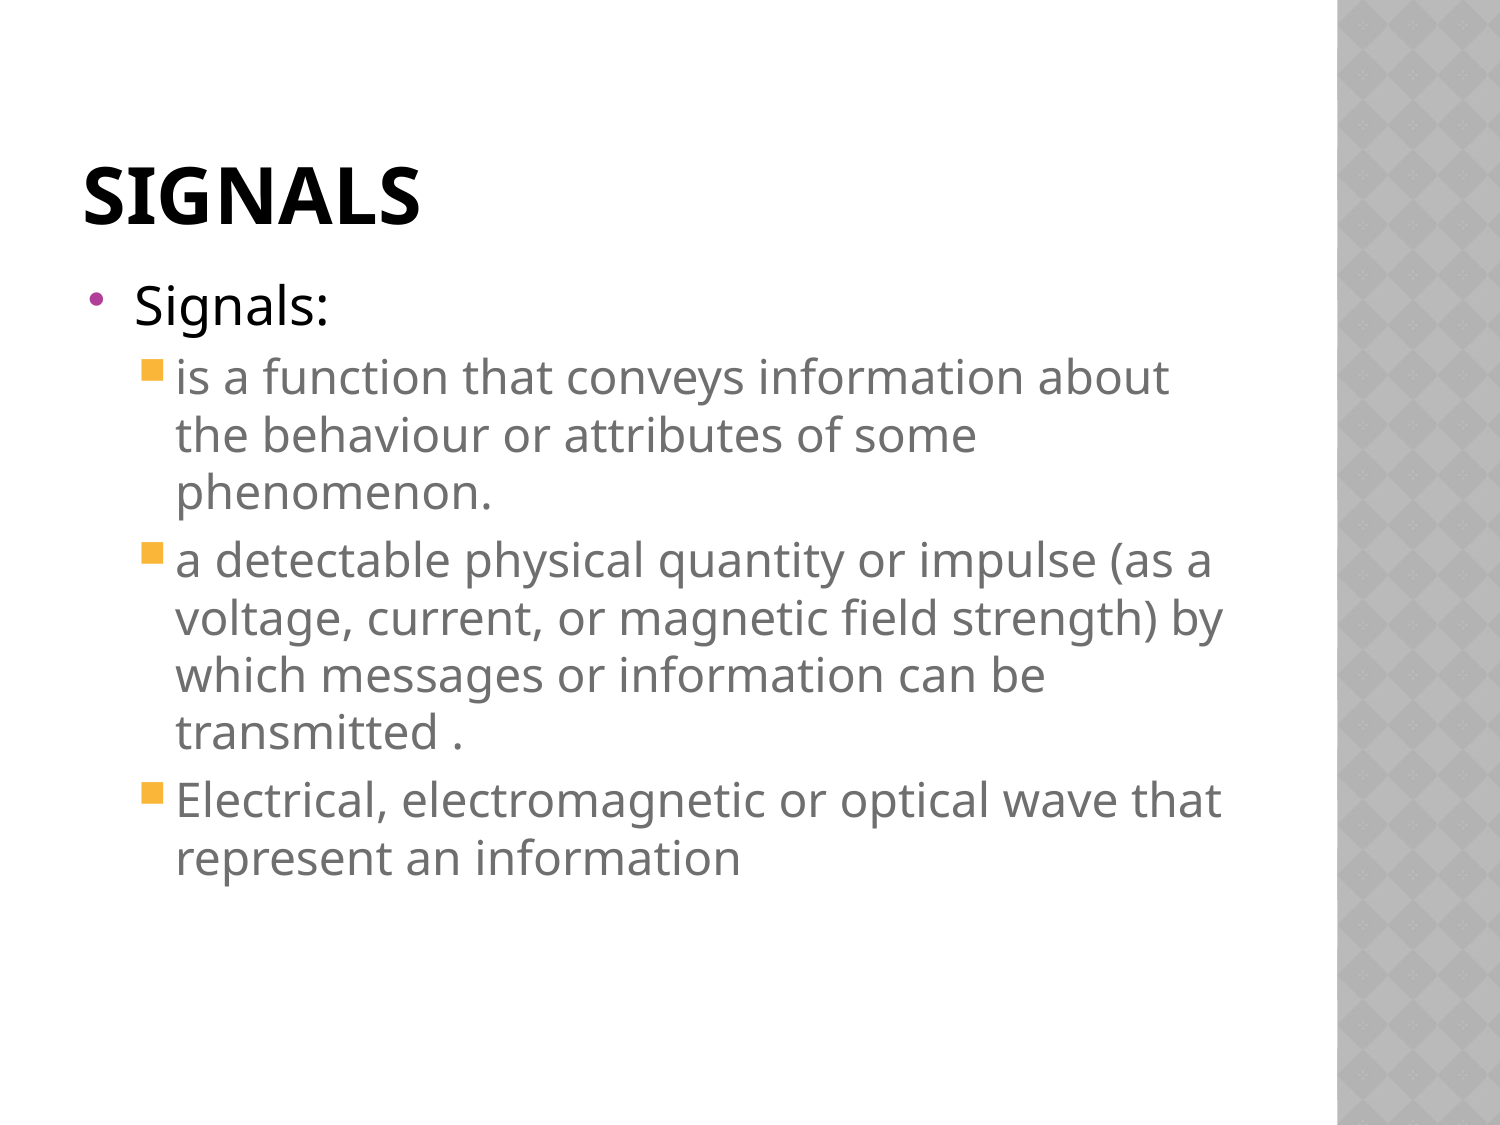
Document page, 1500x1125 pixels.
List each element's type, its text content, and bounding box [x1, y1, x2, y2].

list Signals: is a function that conveys information about the behaviour or attributes of some phenomenon. a detectable physical quantity or impulse (as a voltage, current, or magnetic field strength) by which messages or information can be transmitted . Electrical, electromagnetic or optical wave that represent an information [75, 264, 1263, 1059]
title signals [75, 52, 1263, 240]
